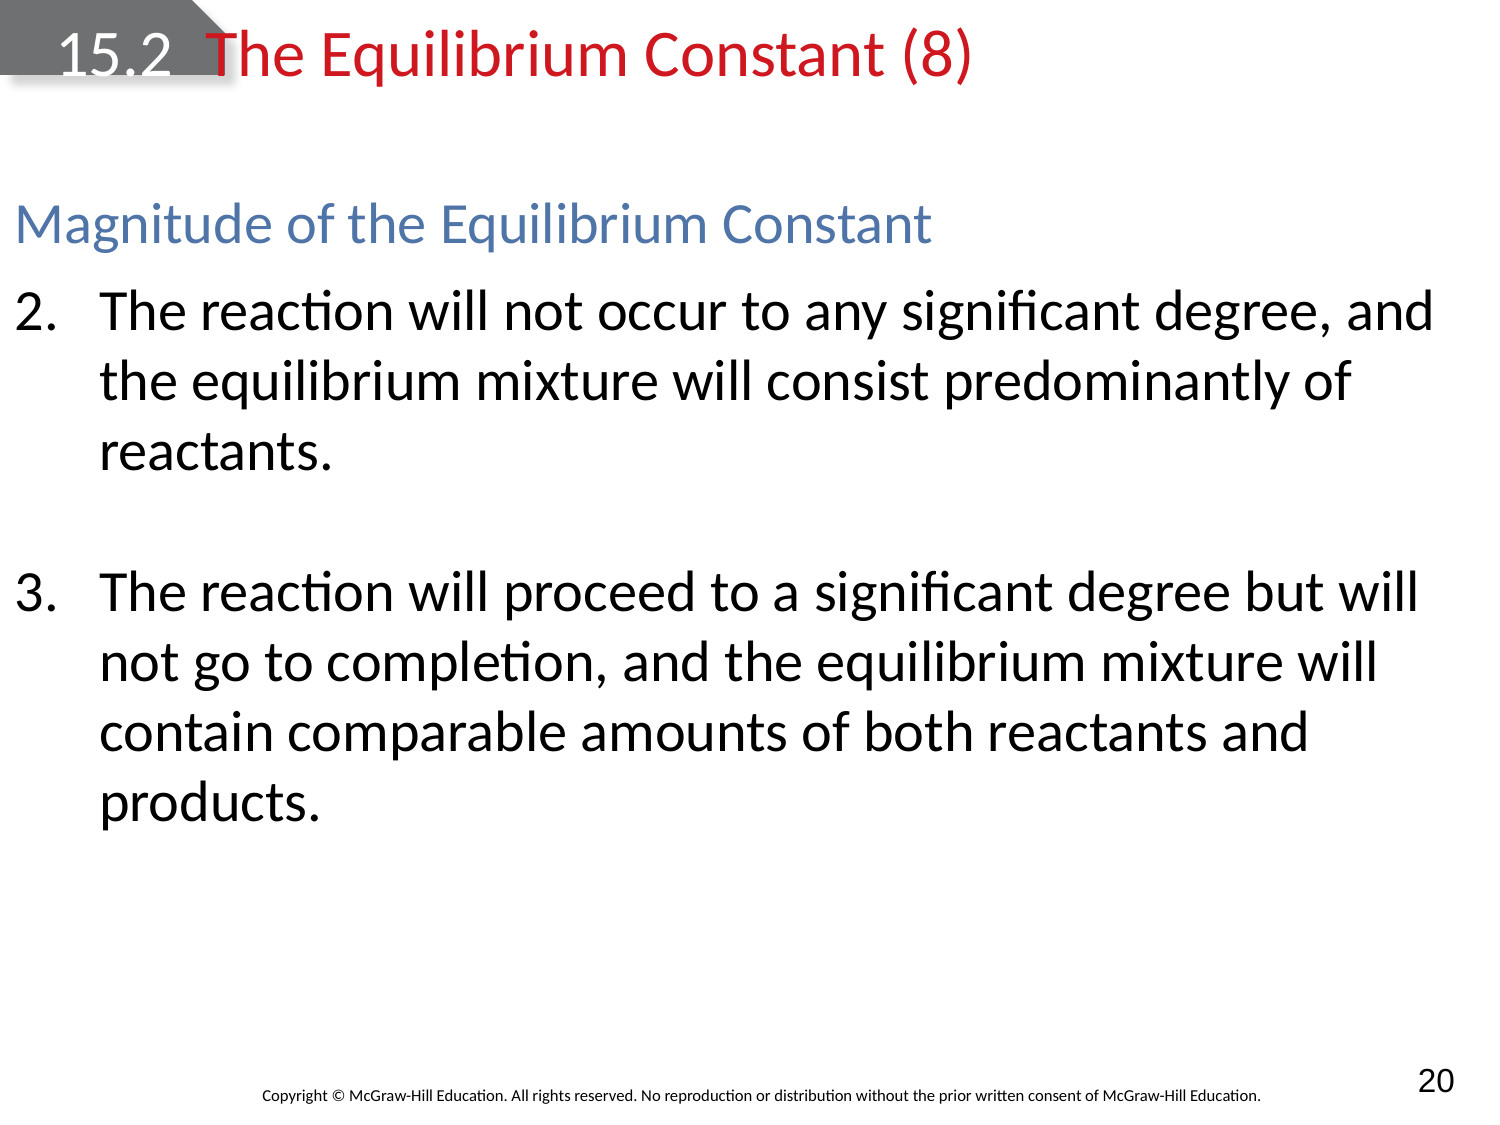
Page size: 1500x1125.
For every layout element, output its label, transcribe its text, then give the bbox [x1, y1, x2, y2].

list The reaction will not occur to any significant degree, and the equilibrium mixture will consist predominantly of reactants. The reaction will proceed to a significant degree but will not go to completion, and the equilibrium mixture will contain comparable amounts of both reactants and products. [0, 265, 1497, 888]
list Magnitude of the Equilibrium Constant [0, 177, 1497, 250]
title 15.2 The Equilibrium Constant (8) [3, 2, 1488, 100]
